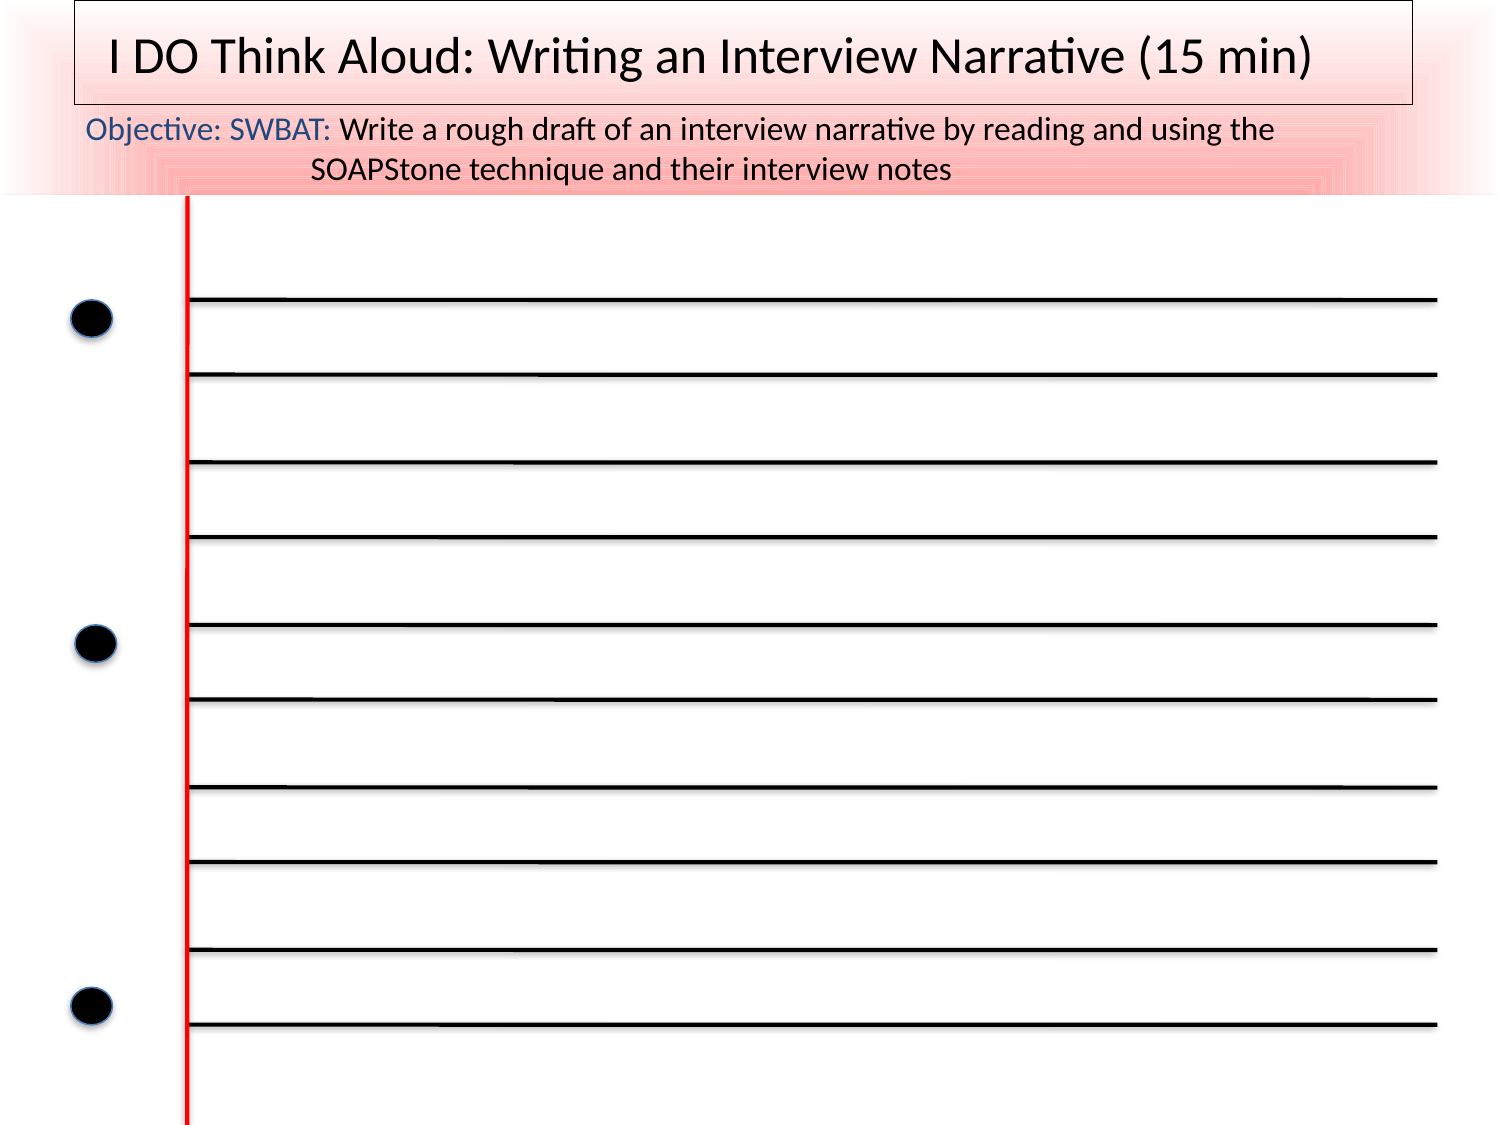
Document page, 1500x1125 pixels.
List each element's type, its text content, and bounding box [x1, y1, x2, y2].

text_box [0, 195, 1500, 1125]
text_box I DO Think Aloud: Writing an Interview Narrative (15 min) [74, 0, 1413, 99]
text_box Objective: SWBAT: Write a rough draft of an interview narrative by reading and using the SOAPStone technique and their interview notes [70, 99, 1413, 194]
